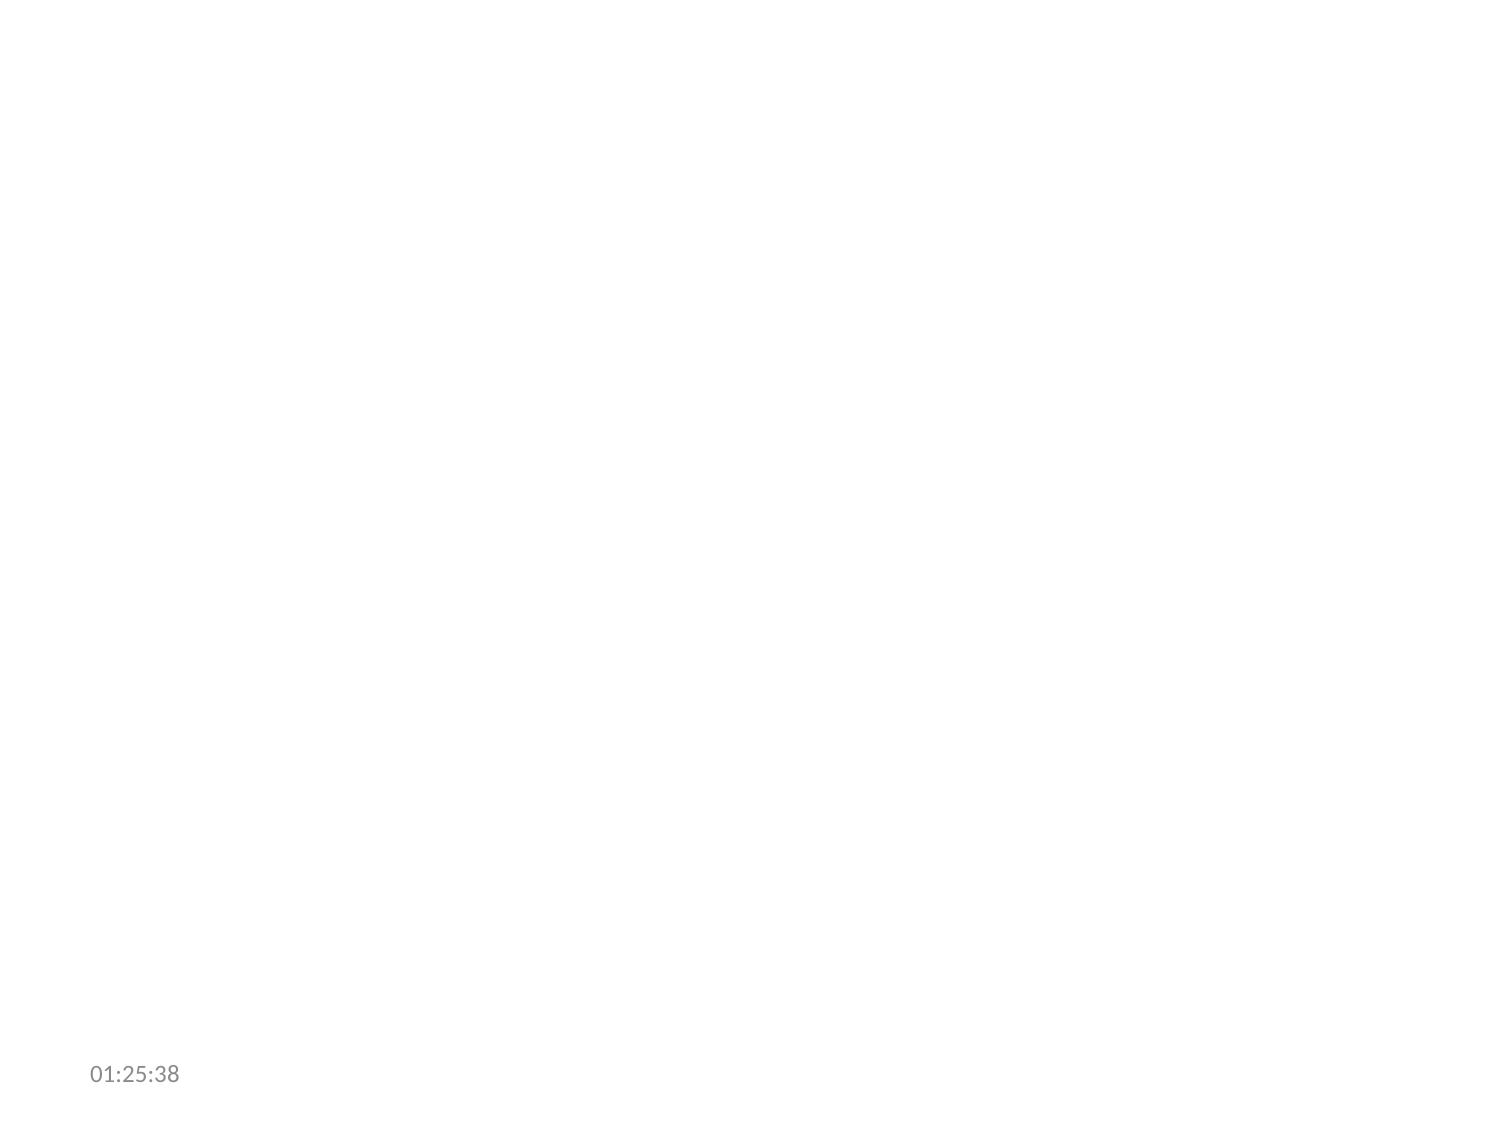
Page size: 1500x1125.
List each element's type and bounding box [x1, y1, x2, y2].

slide_number [75, 1042, 425, 1103]
